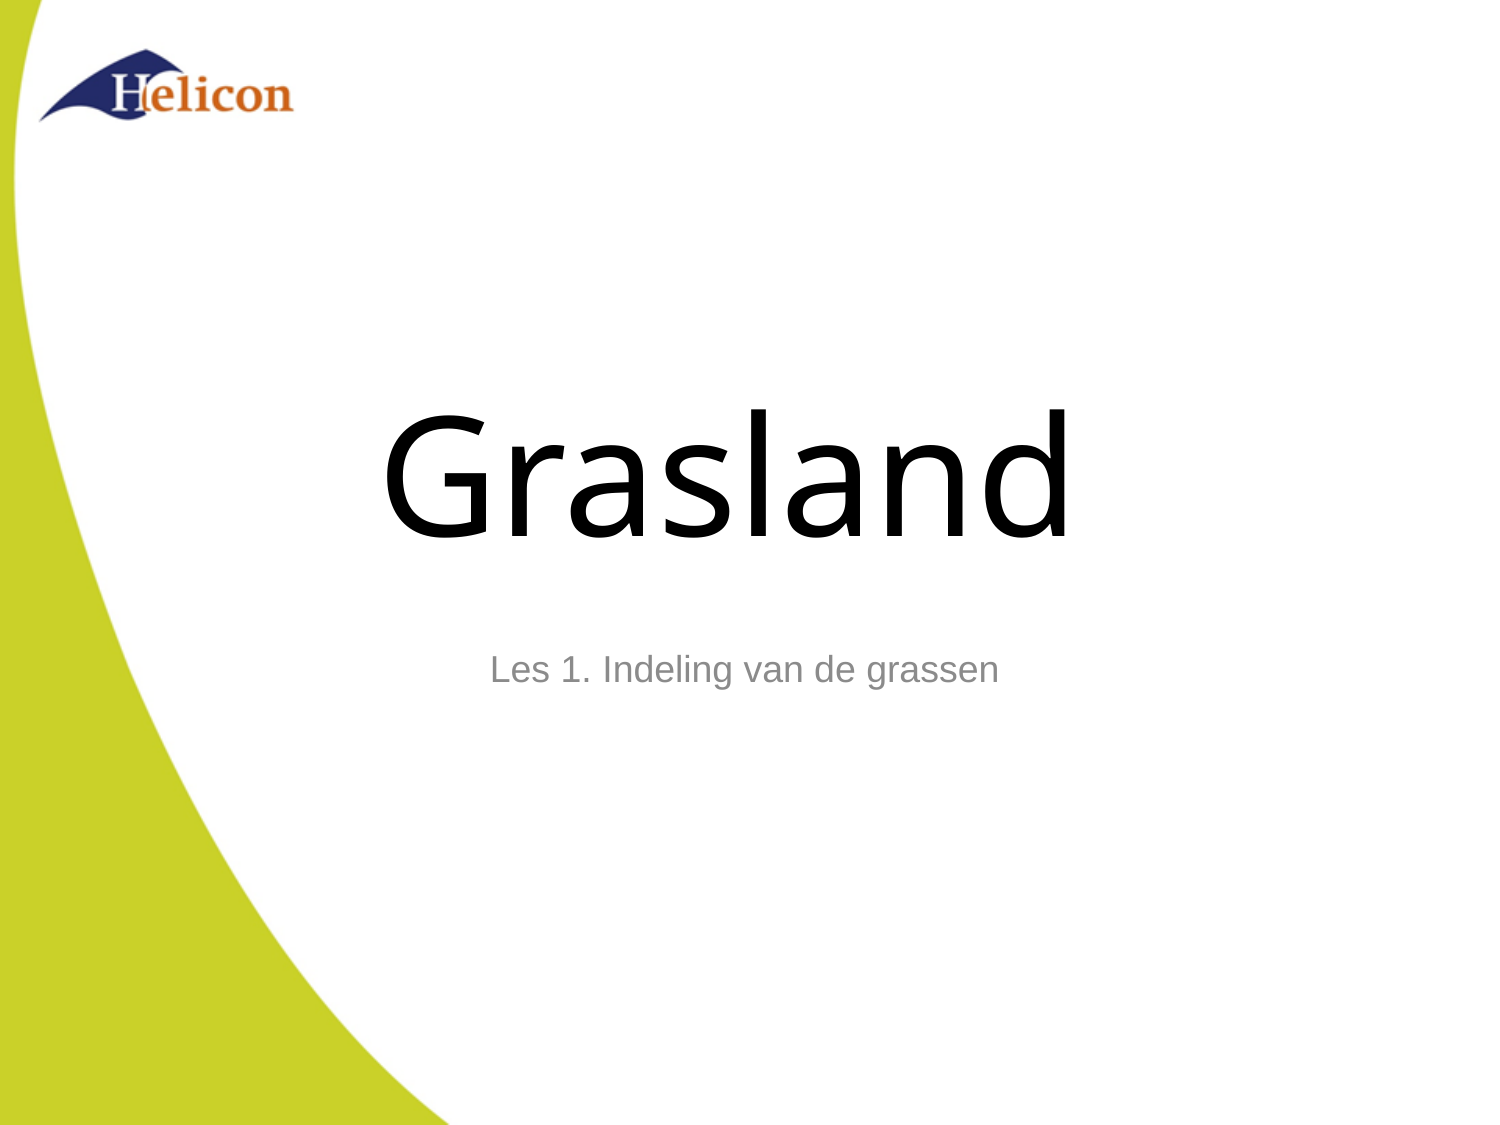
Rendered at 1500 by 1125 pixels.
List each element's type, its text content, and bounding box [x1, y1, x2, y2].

picture [0, 0, 1500, 1125]
subtitle Les 1. Indeling van de grassen [225, 637, 1275, 925]
title Grasland [112, 349, 1388, 591]
